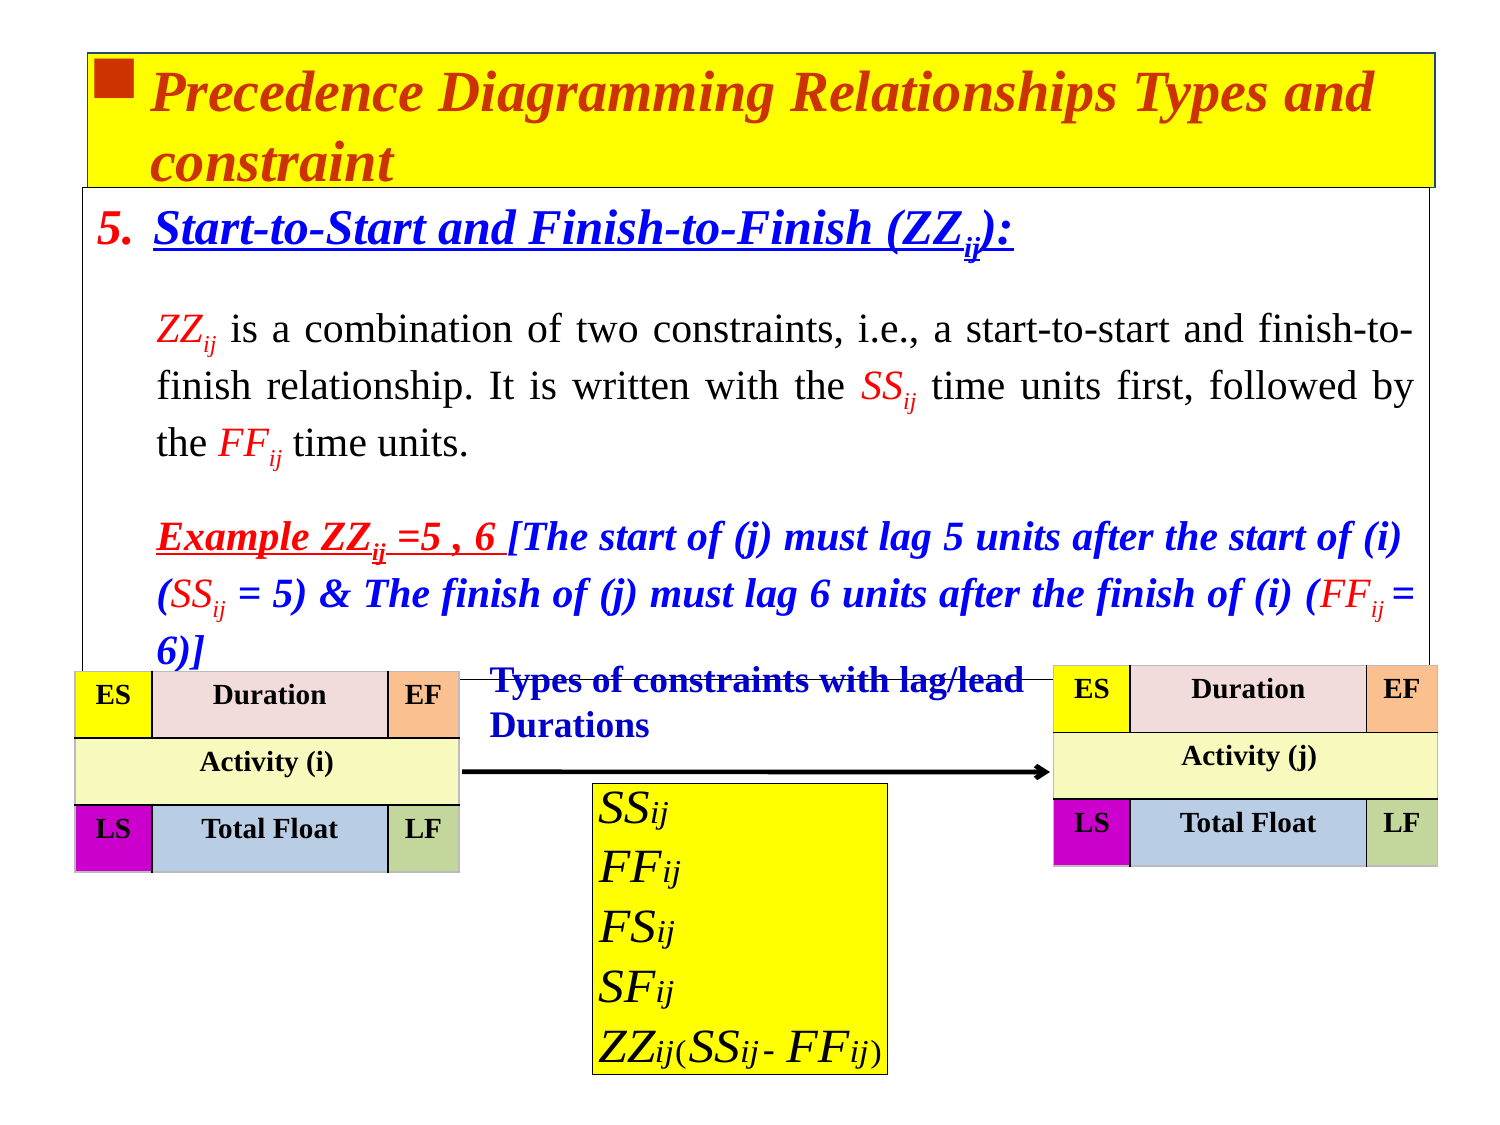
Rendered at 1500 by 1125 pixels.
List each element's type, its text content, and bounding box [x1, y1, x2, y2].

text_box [461, 647, 1088, 1076]
table_cell LS [1092, 800, 1129, 865]
table_cell LF [1367, 800, 1437, 865]
table_cell Total Float [1131, 800, 1366, 865]
table_cell Activity (i) [76, 739, 456, 804]
text_box Start-to-Start and Finish-to-Finish (ZZij): ZZij is a combination of two constraints, i.e., a start-to-start and finish-to-finish relationship. It is written with the SSij time units first, followed by the FFij time units. Example ZZij =5 , 6 [The start of (j) must lag 5 units after the start of (i) (SSij = 5) & The finish of (j) must lag 6 units after the finish of (i) (FFij = 6)] [82, 187, 1430, 671]
table_header ES [1092, 666, 1129, 732]
table_header Duration [1131, 666, 1366, 732]
text_box Precedence Diagramming Relationships Types and constraint [87, 52, 1436, 188]
table_header Duration [153, 672, 387, 737]
table_cell Activity (j) [1092, 733, 1437, 798]
table_cell LS [76, 806, 151, 871]
table_cell LF [389, 806, 456, 871]
table_header ES [76, 672, 151, 737]
table_header EF [389, 672, 456, 737]
table_cell Total Float [153, 806, 387, 871]
table_header EF [1367, 666, 1437, 732]
